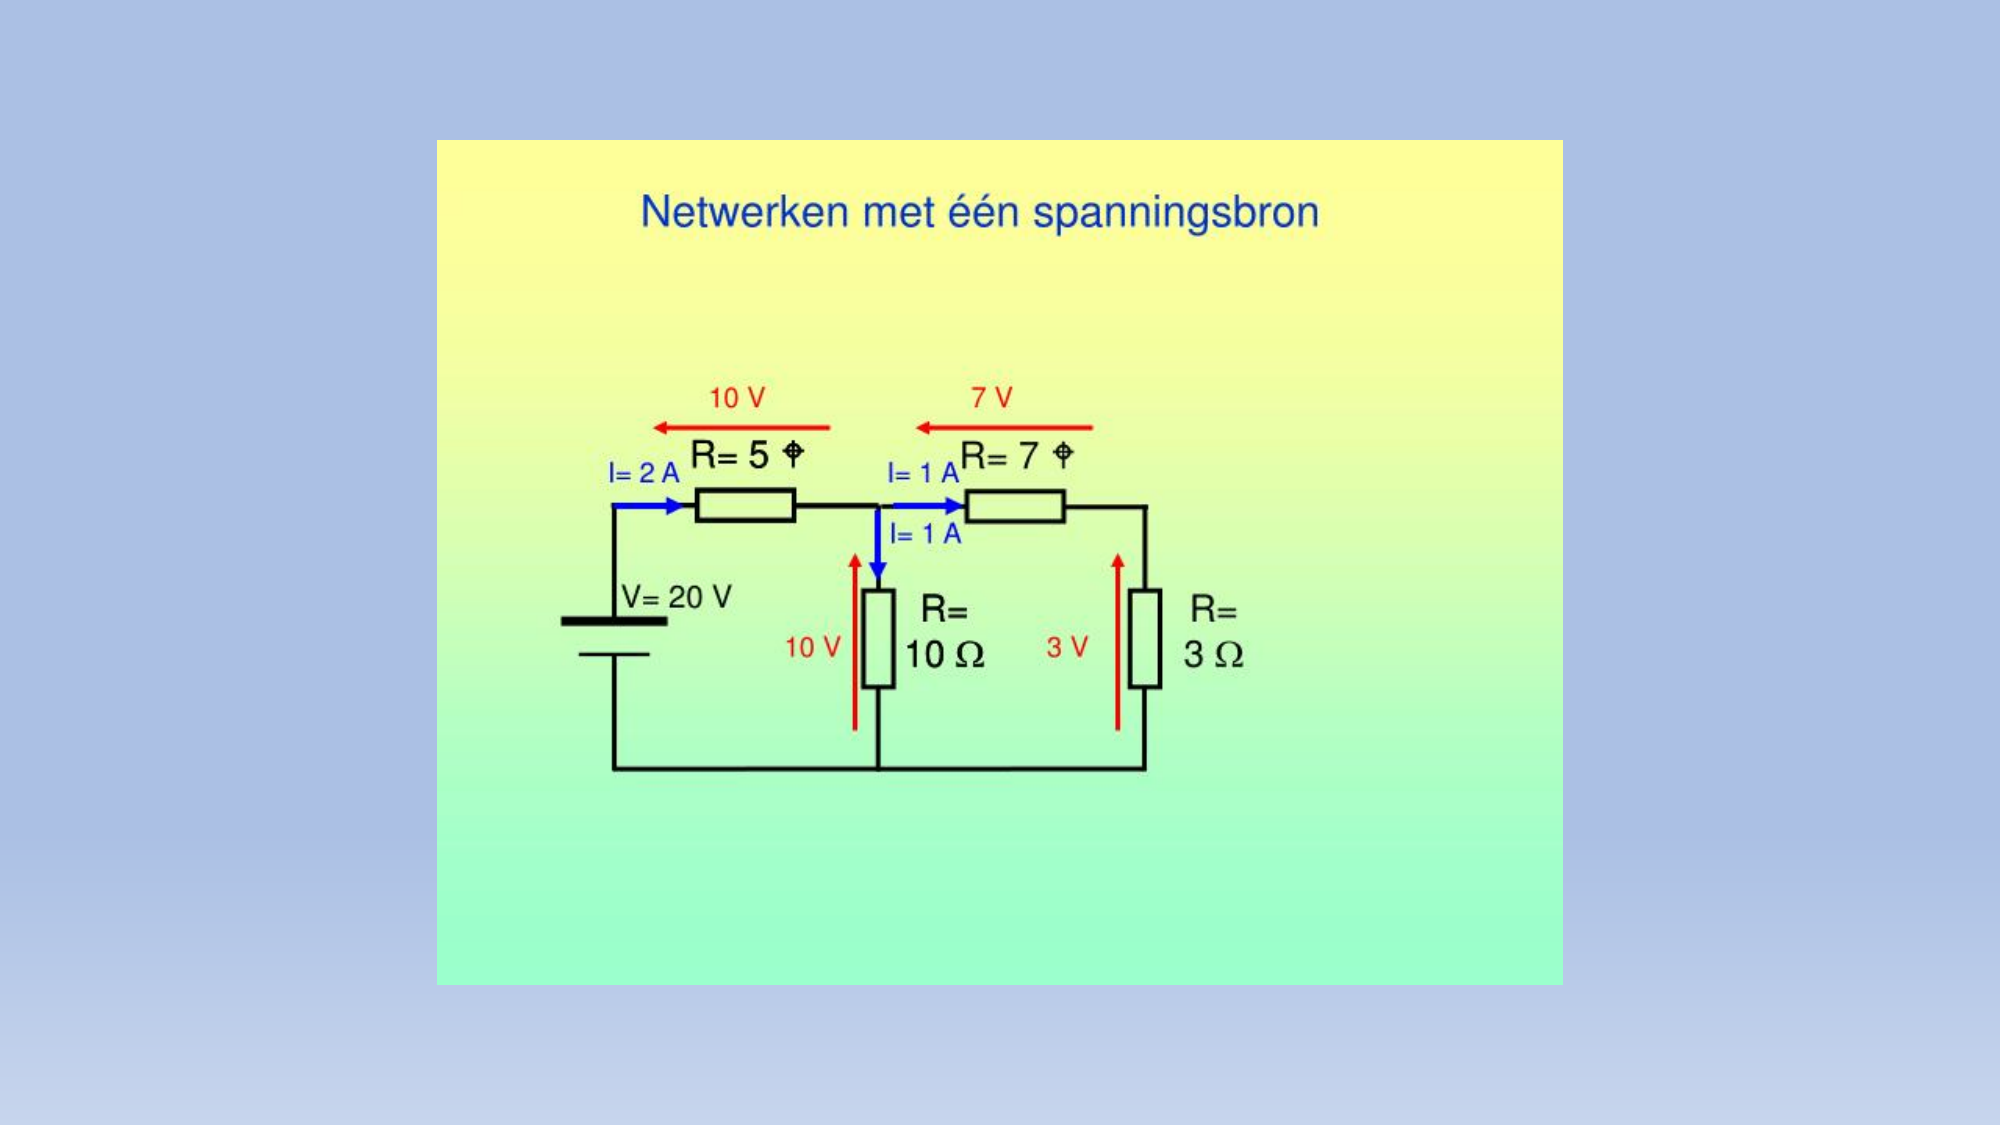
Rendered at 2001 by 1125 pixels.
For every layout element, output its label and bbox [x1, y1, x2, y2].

picture [437, 140, 1563, 985]
